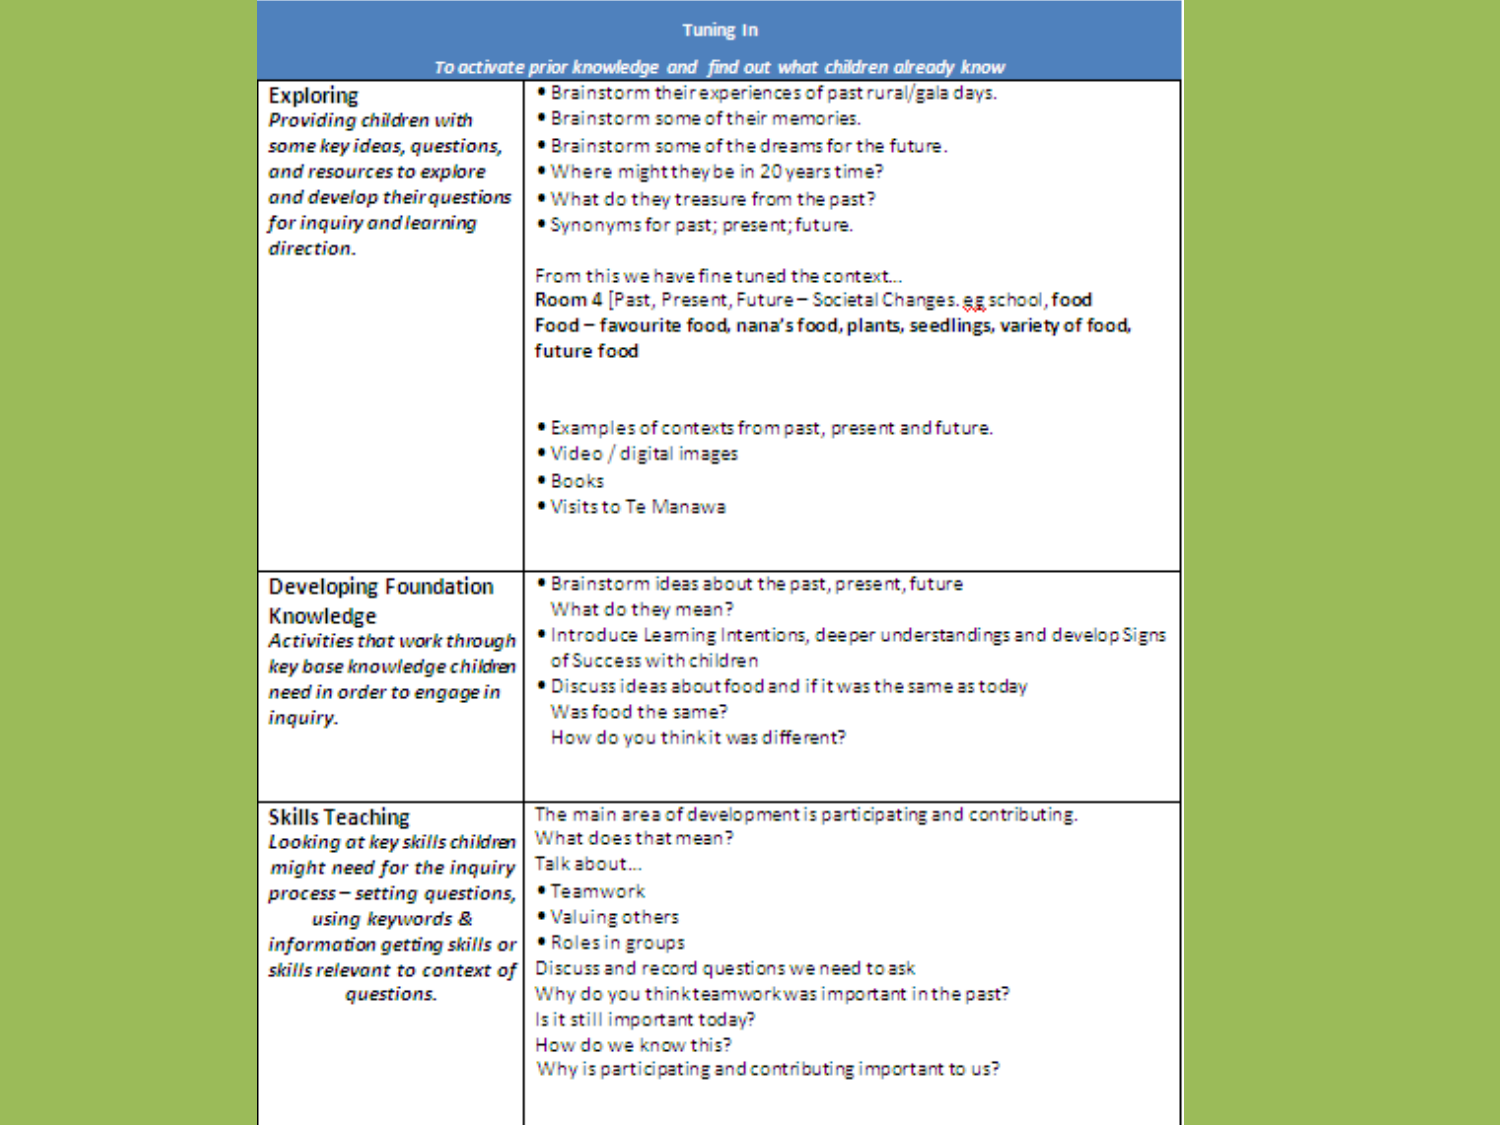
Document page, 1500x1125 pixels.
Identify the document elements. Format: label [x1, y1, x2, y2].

picture [257, 0, 1184, 1125]
